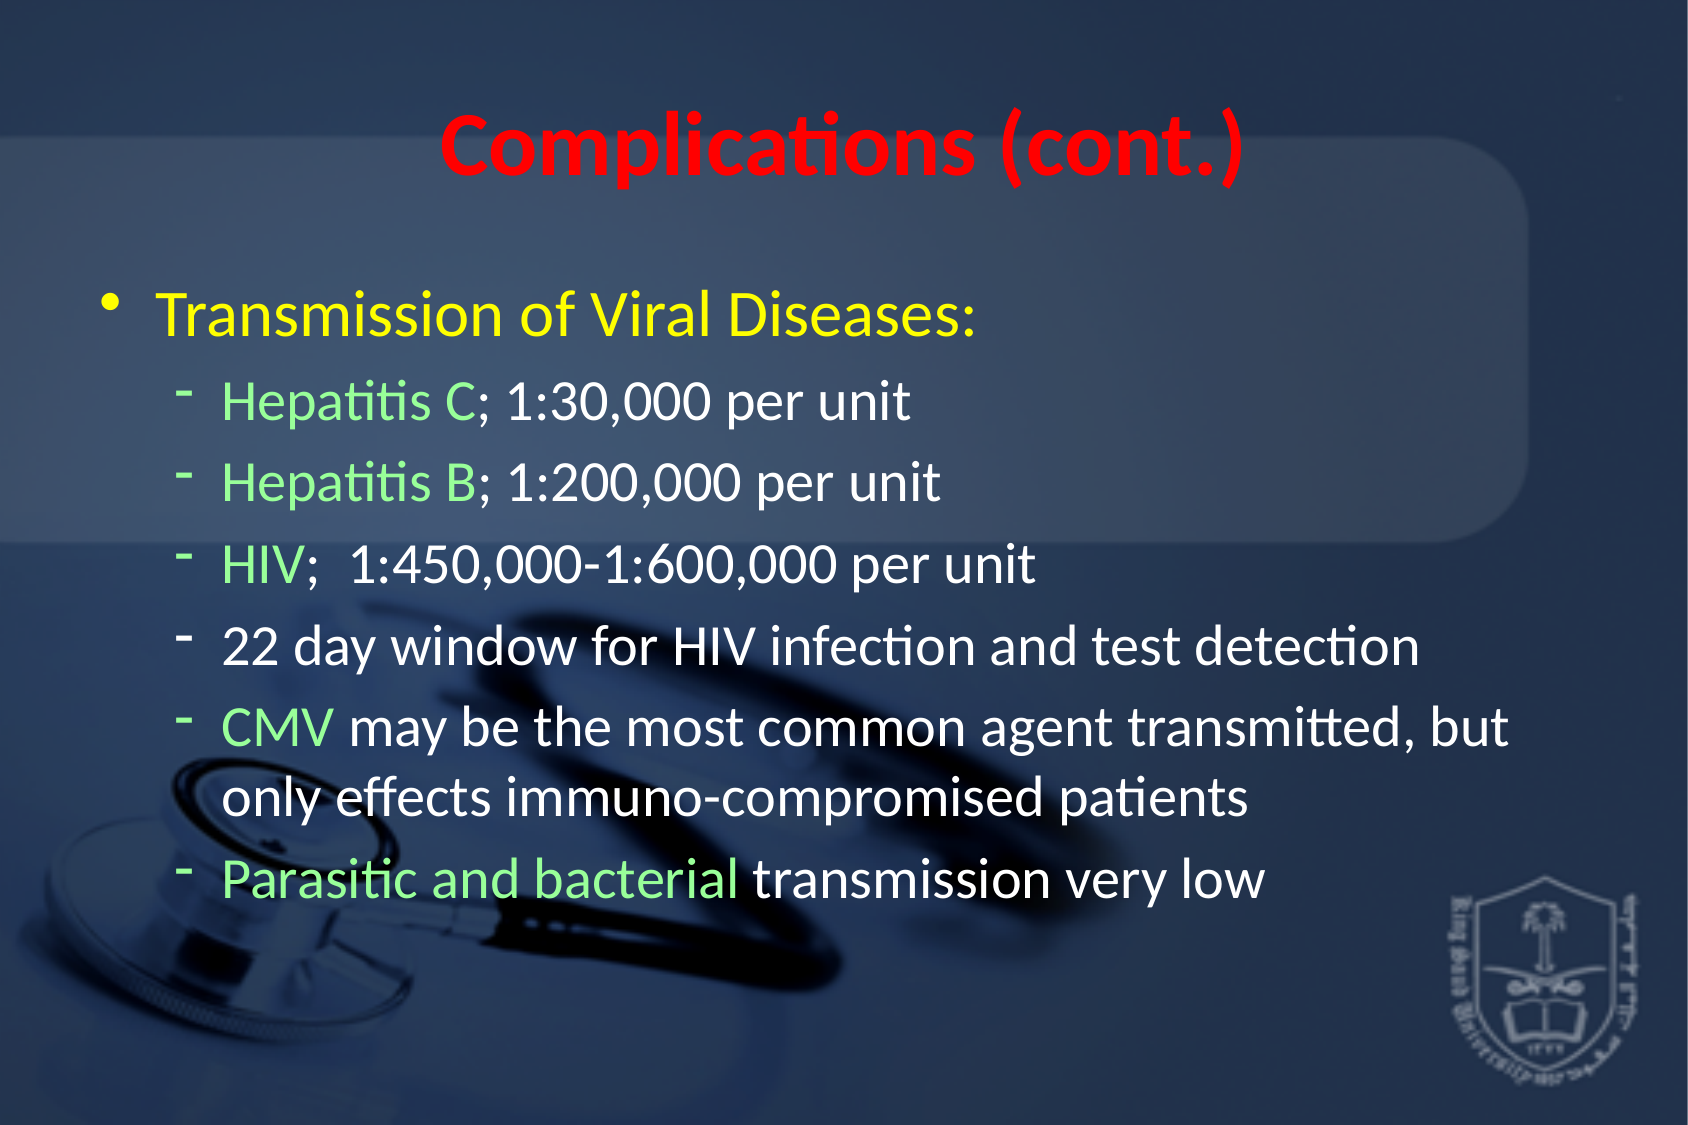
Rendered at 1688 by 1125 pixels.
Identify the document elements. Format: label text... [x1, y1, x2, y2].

title Complications (cont.) [84, 45, 1604, 233]
list Transmission of Viral Diseases: Hepatitis C; 1:30,000 per unit Hepatitis B; 1:200,000 per unit HIV; 1:450,000-1:600,000 per unit 22 day window for HIV infection and test detection CMV may be the most common agent transmitted, but only effects immuno-compromised patients Parasitic and bacterial transmission very low [84, 262, 1604, 1005]
picture [0, 0, 1688, 1125]
